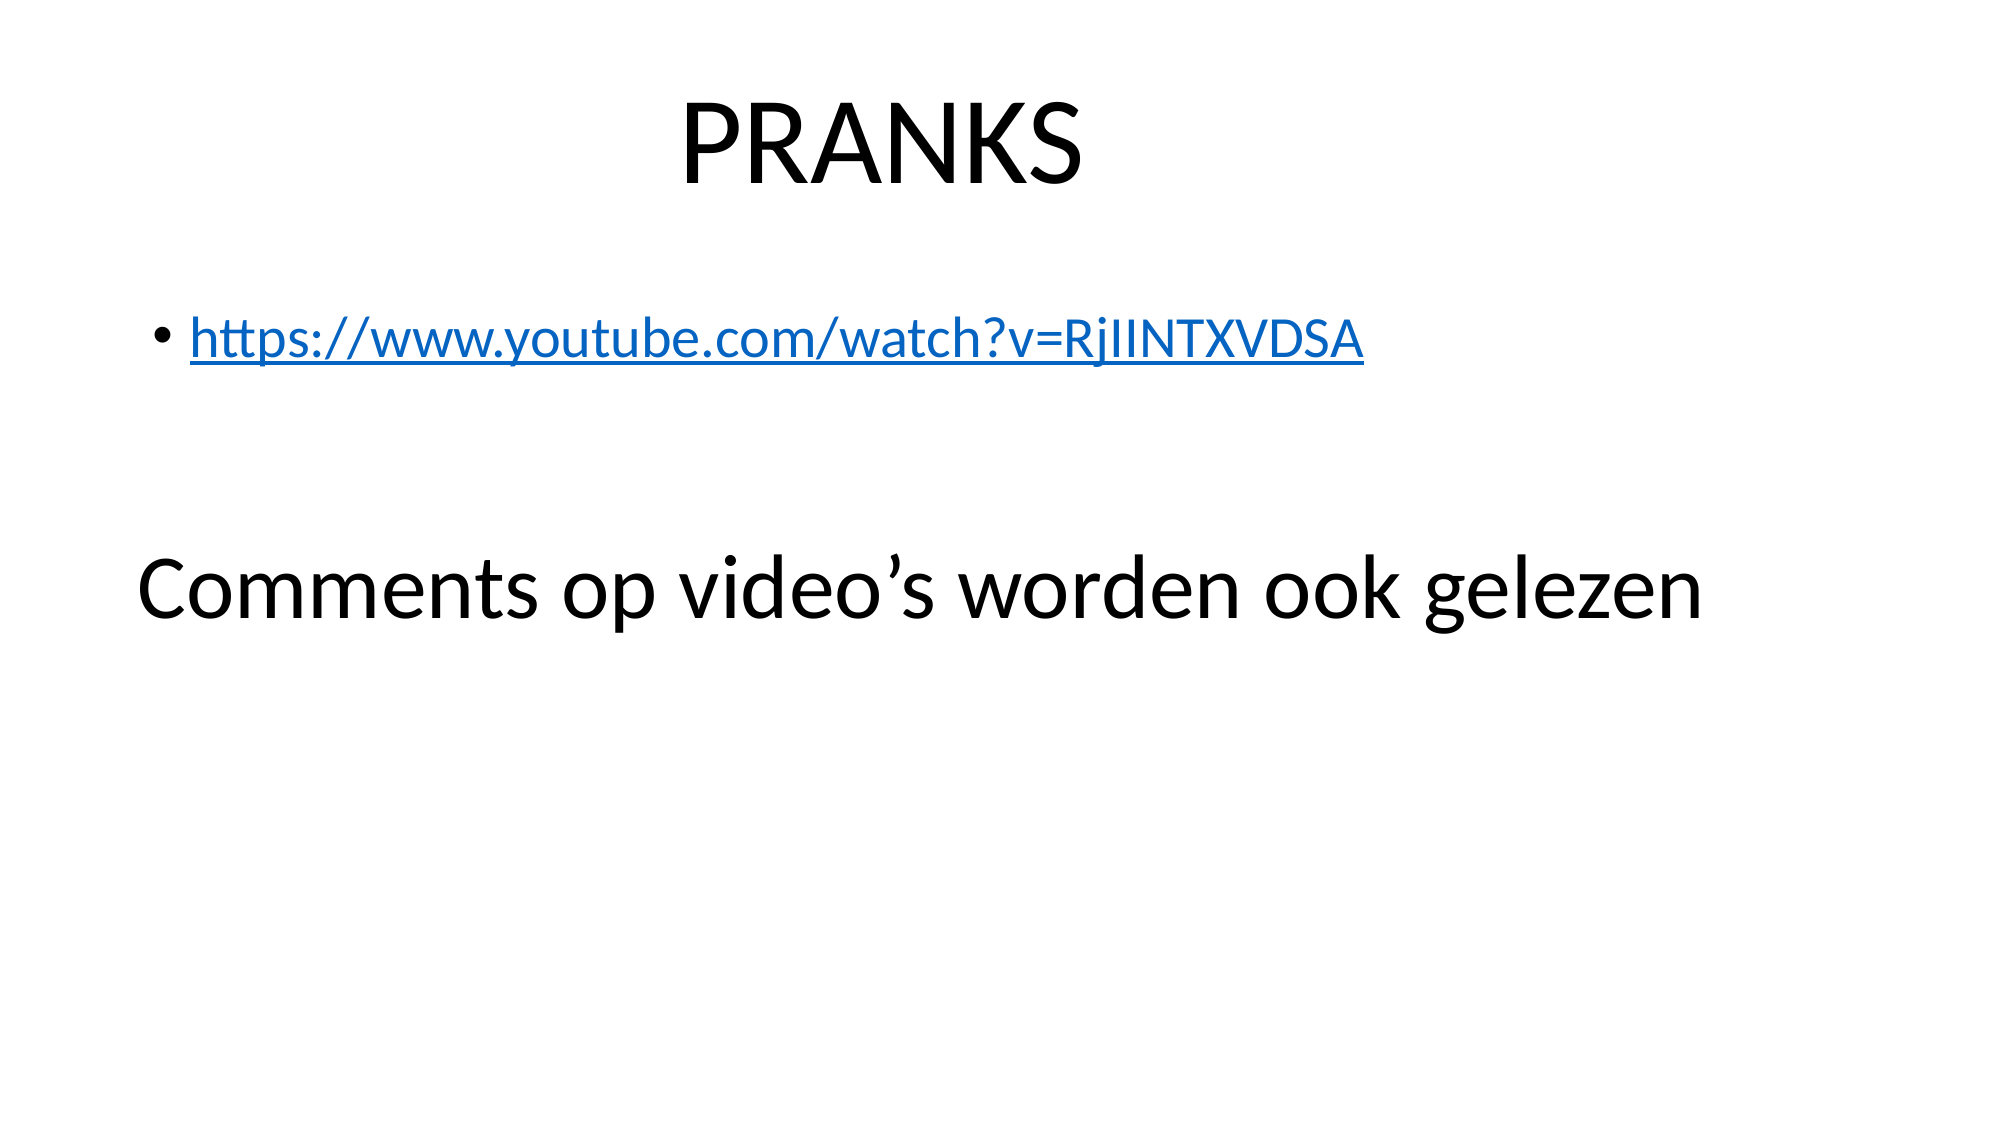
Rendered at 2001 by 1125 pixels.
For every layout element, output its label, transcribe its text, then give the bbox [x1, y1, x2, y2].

text_box Comments op video’s worden ook gelezen [122, 519, 1746, 645]
list https://www.youtube.com/watch?v=RjIINTXVDSA [137, 299, 1863, 412]
text_box PRANKS [663, 50, 1205, 216]
